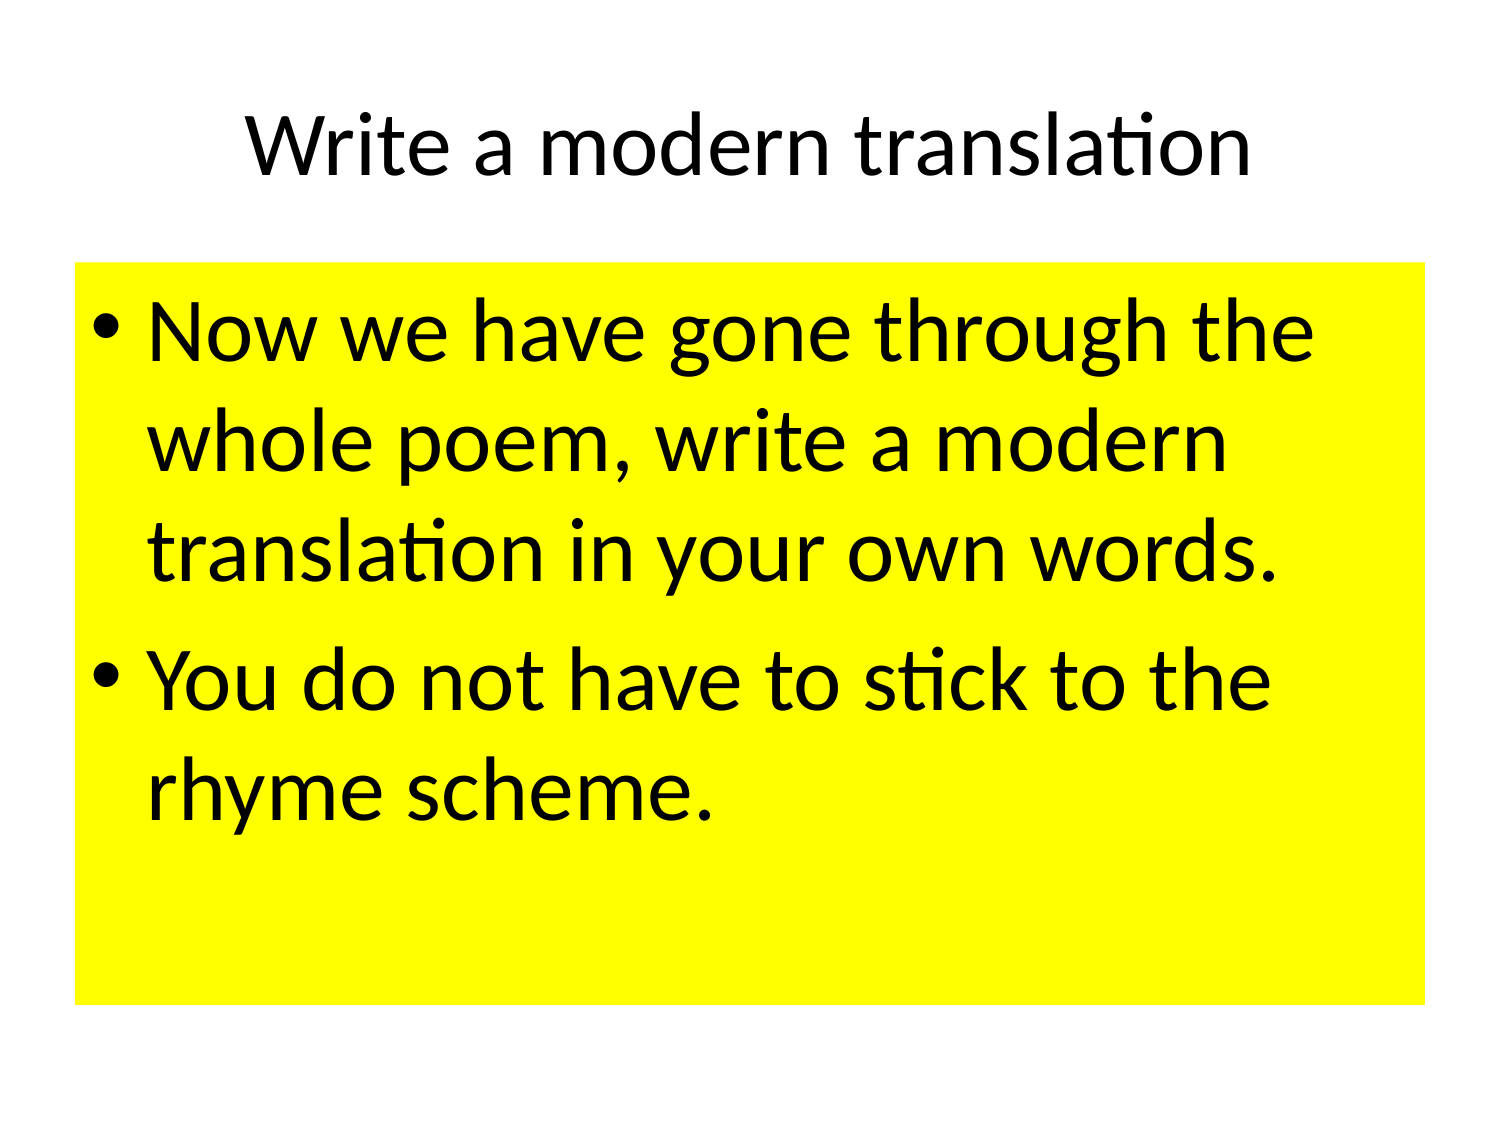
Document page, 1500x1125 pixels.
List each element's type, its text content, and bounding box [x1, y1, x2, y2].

list Now we have gone through the whole poem, write a modern translation in your own words. You do not have to stick to the rhyme scheme. [75, 262, 1425, 1005]
title Write a modern translation [75, 45, 1425, 233]
